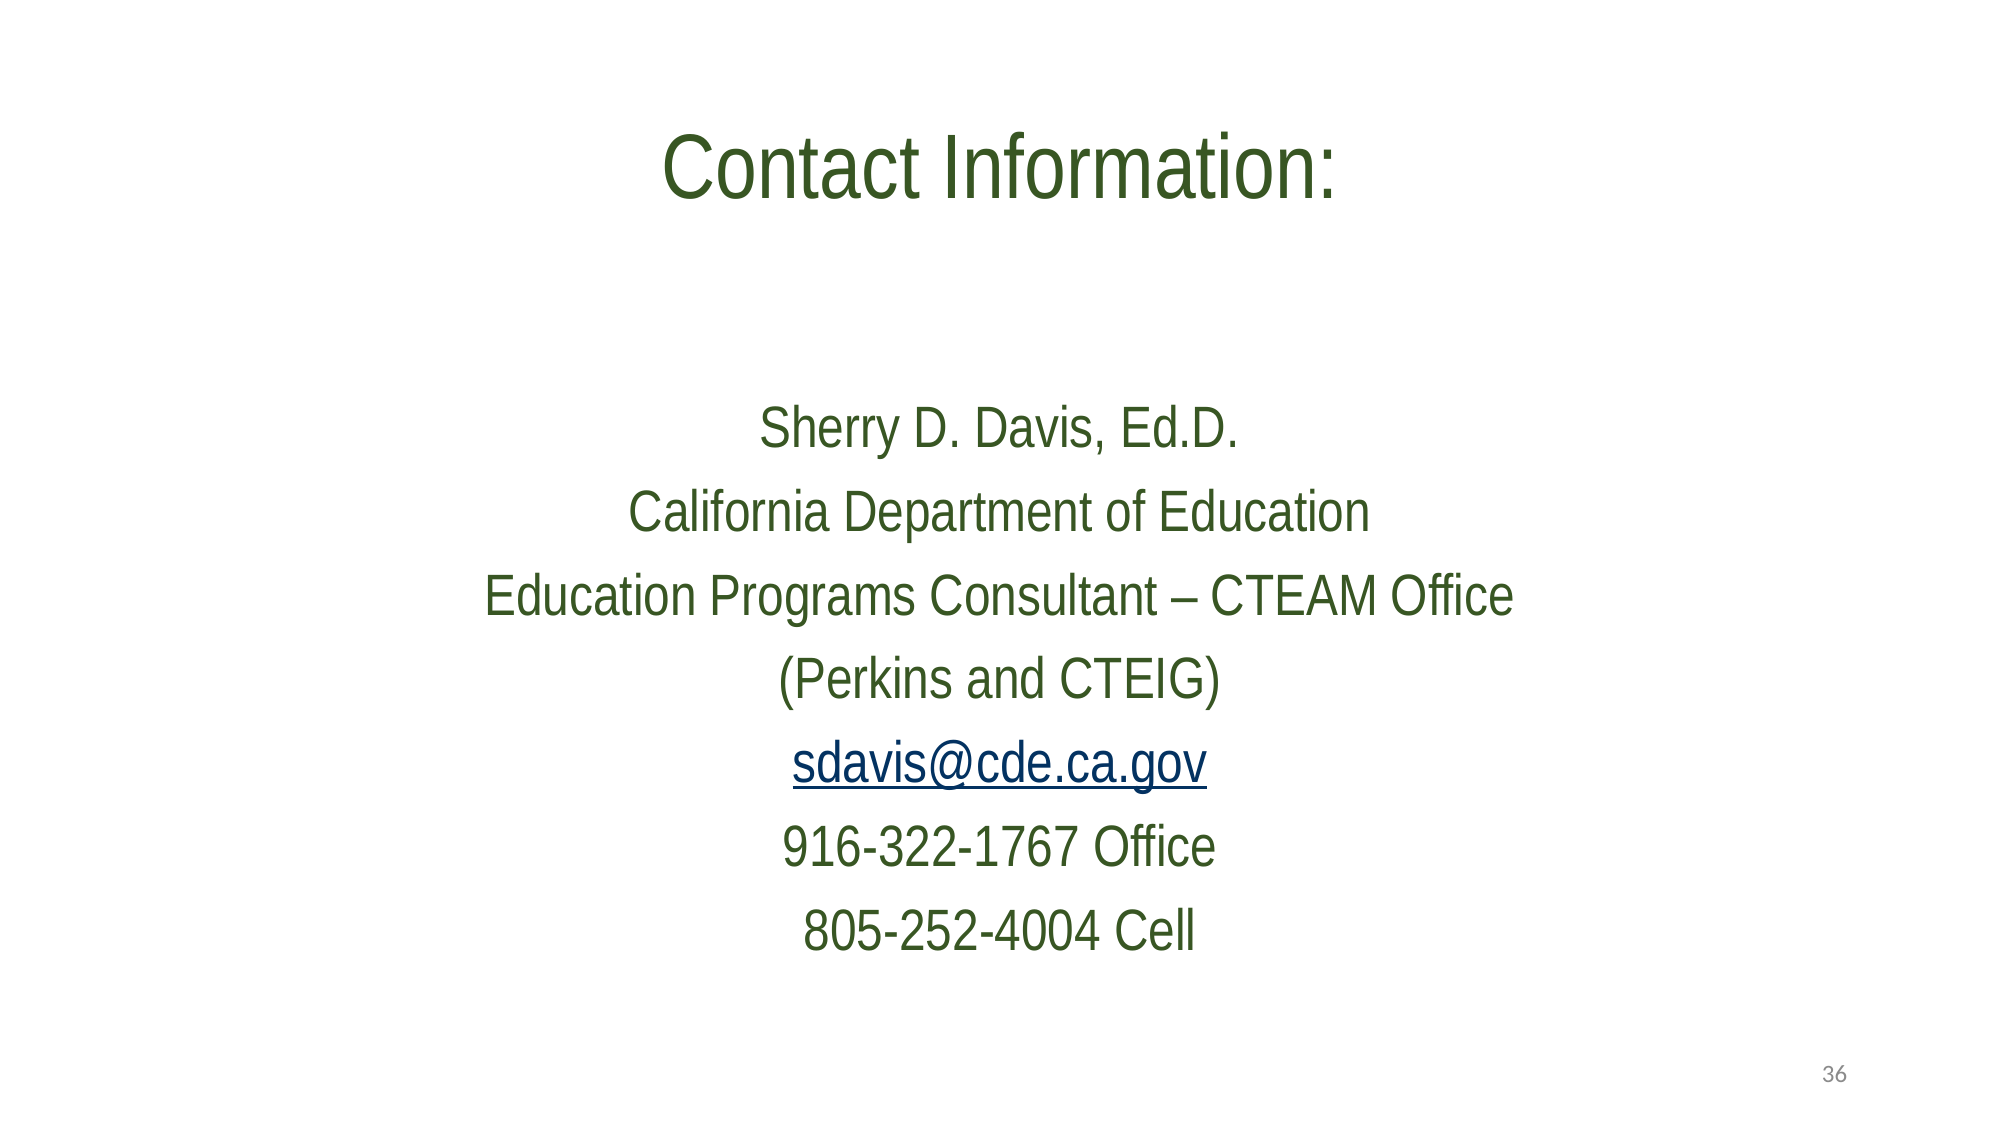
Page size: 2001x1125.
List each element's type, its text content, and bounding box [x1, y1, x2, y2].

slide_number 36 [1412, 1042, 1863, 1103]
list Sherry D. Davis, Ed.D. California Department of Education Education Programs Consultant – CTEAM Office (Perkins and CTEIG) sdavis@cde.ca.gov 916-322-1767 Office 805-252-4004 Cell [137, 299, 1863, 1014]
title Contact Information: [137, 59, 1863, 278]
